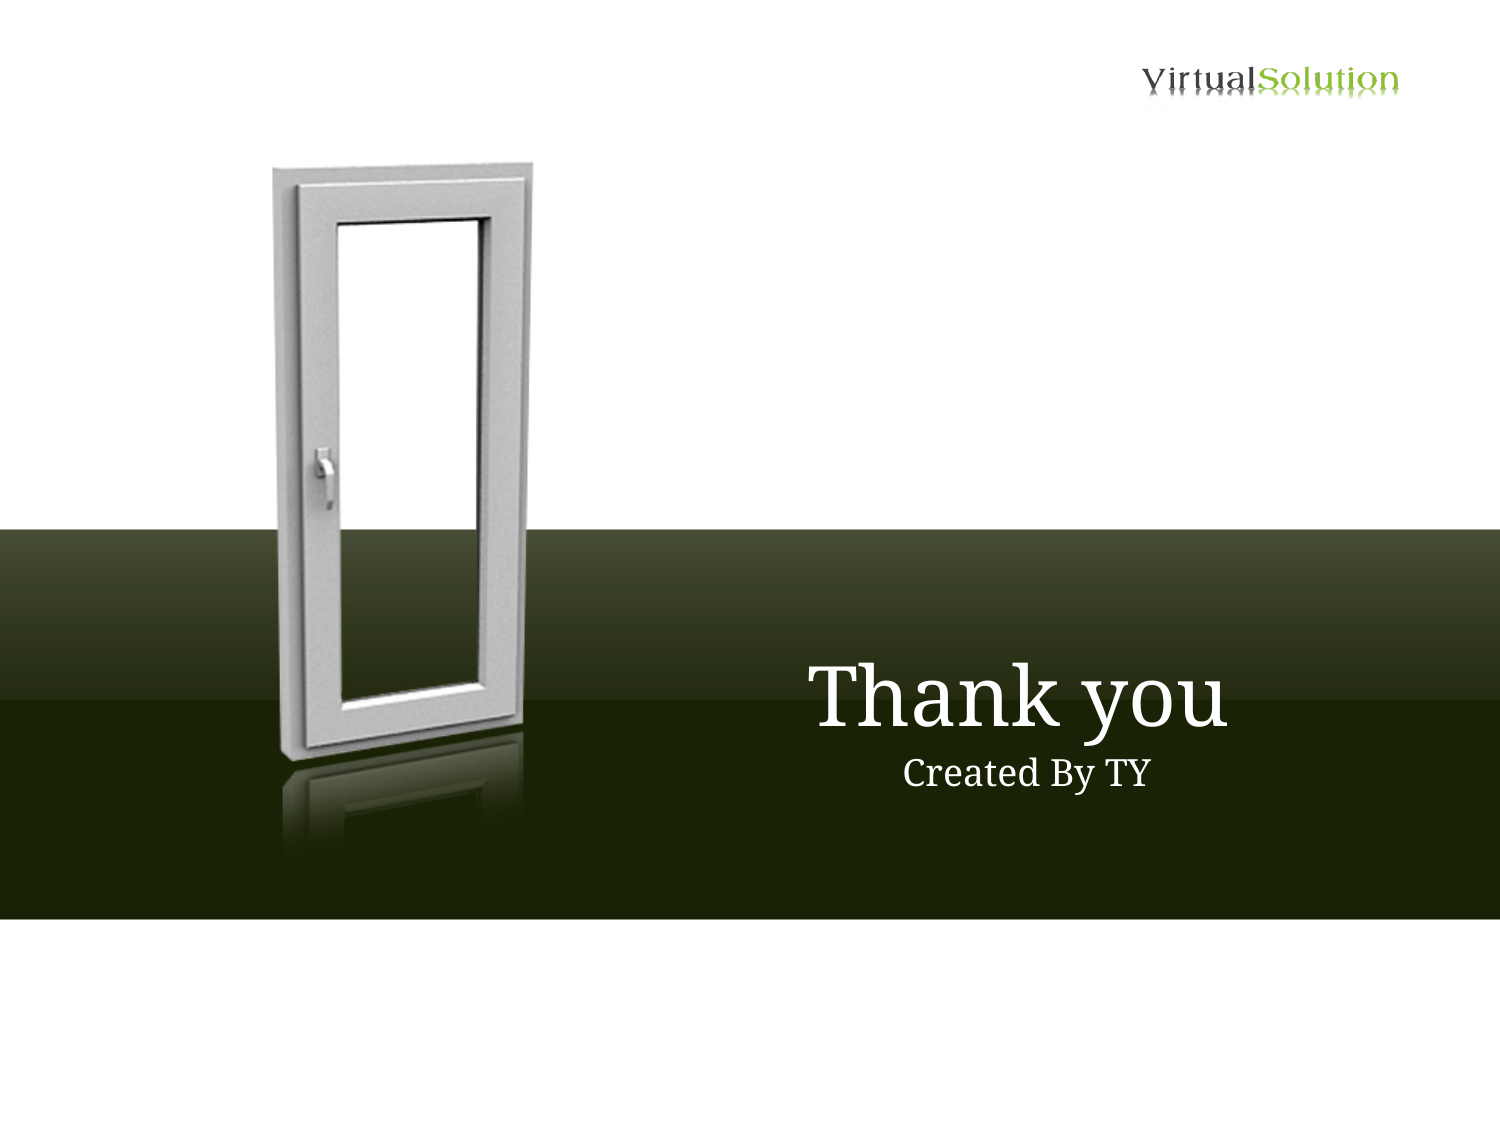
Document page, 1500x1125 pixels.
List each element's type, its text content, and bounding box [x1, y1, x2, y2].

picture [0, 0, 1500, 1125]
text_box Created By TY [642, 727, 1412, 791]
text_box Thank you [643, 609, 1394, 776]
